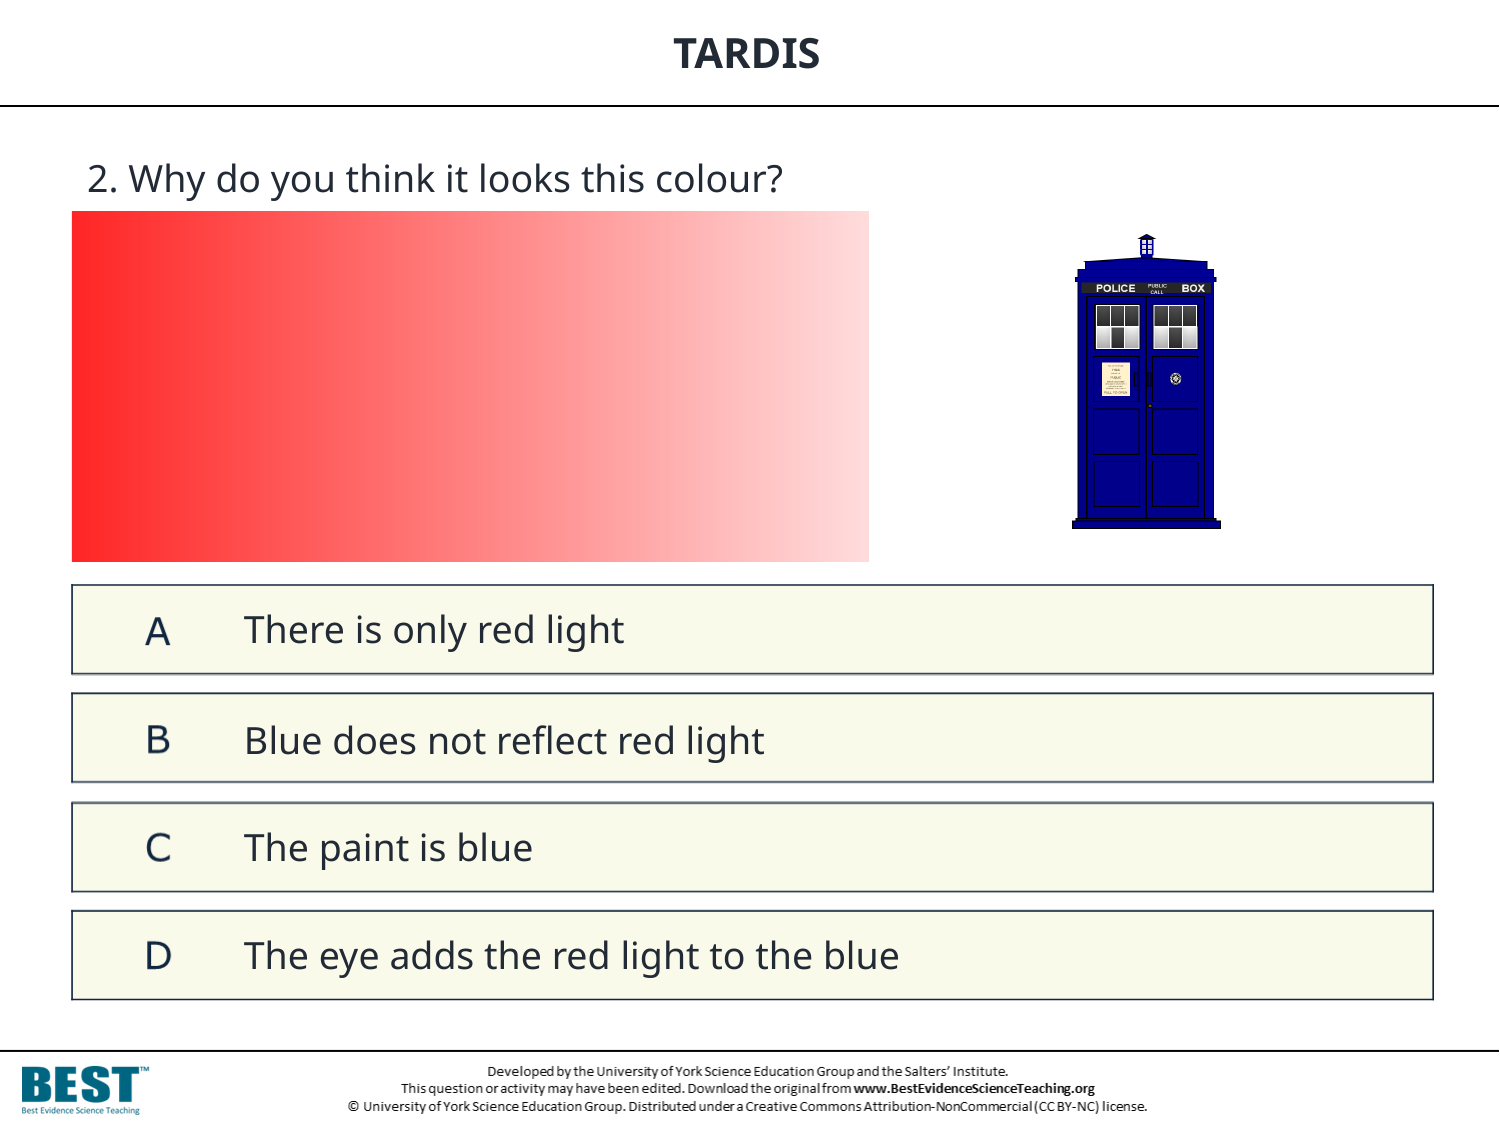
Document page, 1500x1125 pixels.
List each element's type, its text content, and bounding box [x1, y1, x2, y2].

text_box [71, 584, 1435, 1001]
picture [0, 105, 1500, 1125]
text_box TARDIS [23, 4, 1471, 99]
